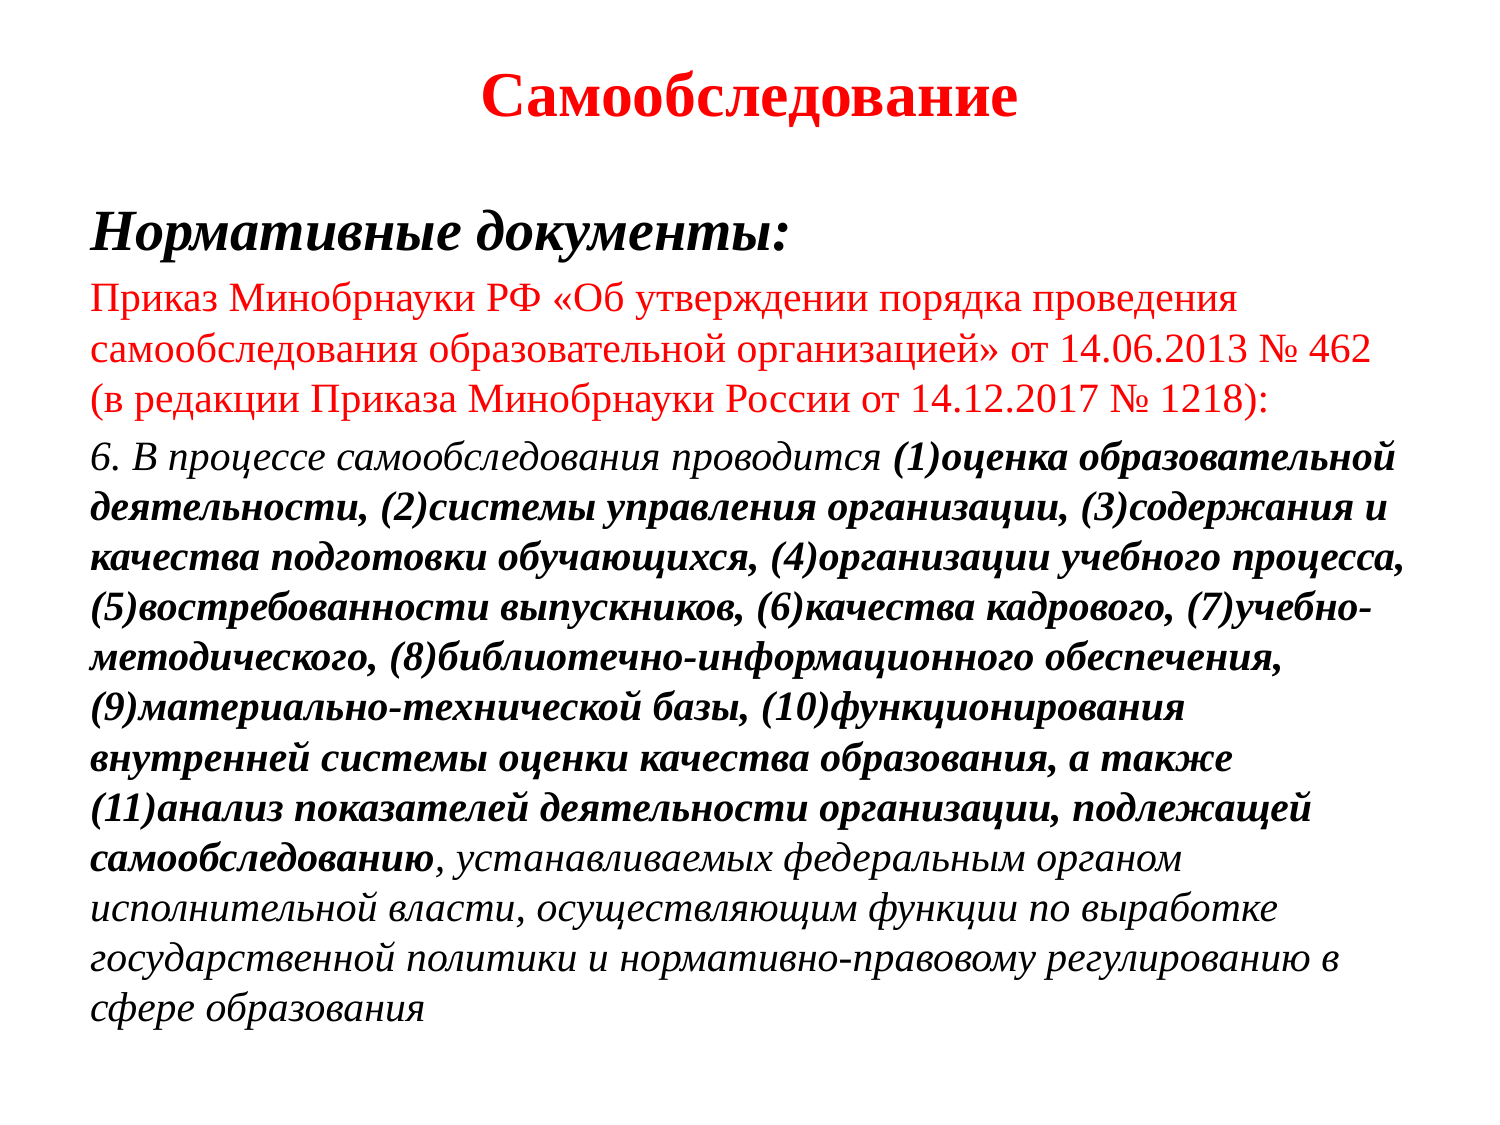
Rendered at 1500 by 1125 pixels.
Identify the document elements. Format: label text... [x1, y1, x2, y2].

list Нормативные документы: Приказ Минобрнауки РФ «Об утверждении порядка проведения самообследования образовательной организацией» от 14.06.2013 № 462 (в редакции Приказа Минобрнауки России от 14.12.2017 № 1218): 6. В процессе самообследования проводится (1)оценка образовательной деятельности, (2)системы управления организации, (3)содержания и качества подготовки обучающихся, (4)организации учебного процесса, (5)востребованности выпускников, (6)качества кадрового, (7)учебно-методического, (8)библиотечно-информационного обеспечения, (9)материально-технической базы, (10)функционирования внутренней системы оценки качества образования, а также (11)анализ показателей деятельности организации, подлежащей самообследованию, устанавливаемых федеральным органом исполнительной власти, осуществляющим функции по выработке государственной политики и нормативно-правовому регулированию в сфере образования [75, 184, 1425, 1047]
title Самообследование [75, 45, 1425, 138]
